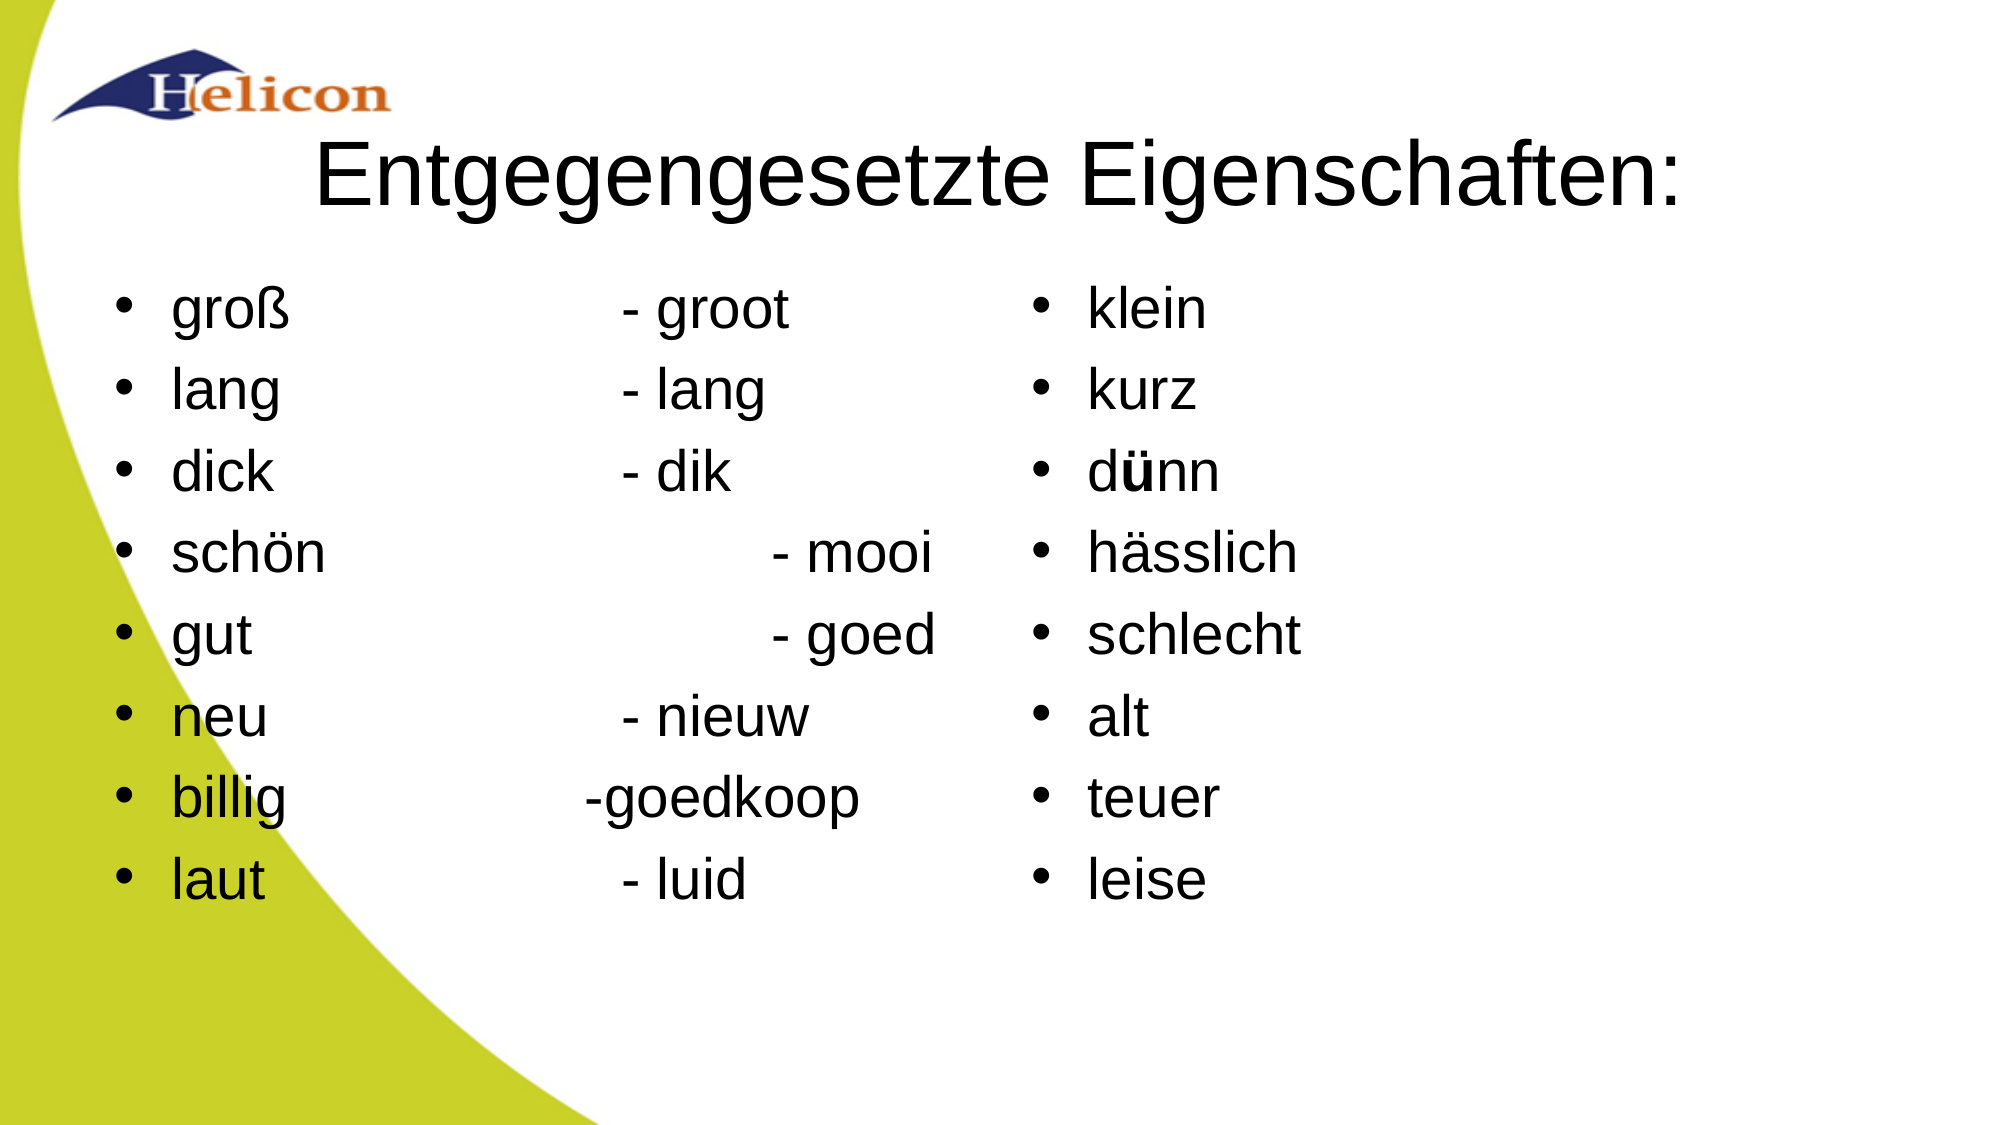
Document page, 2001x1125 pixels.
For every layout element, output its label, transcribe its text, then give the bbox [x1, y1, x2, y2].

title Entgegengesetzte Eigenschaften: [99, 75, 1900, 263]
picture [0, 0, 2000, 1125]
list klein kurz dünn hässlich schlecht alt teuer leise [1016, 262, 1900, 1005]
list groß - groot lang - lang dick - dik schön - mooi gut - goed neu - nieuw billig -goedkoop laut - luid [99, 262, 984, 1005]
